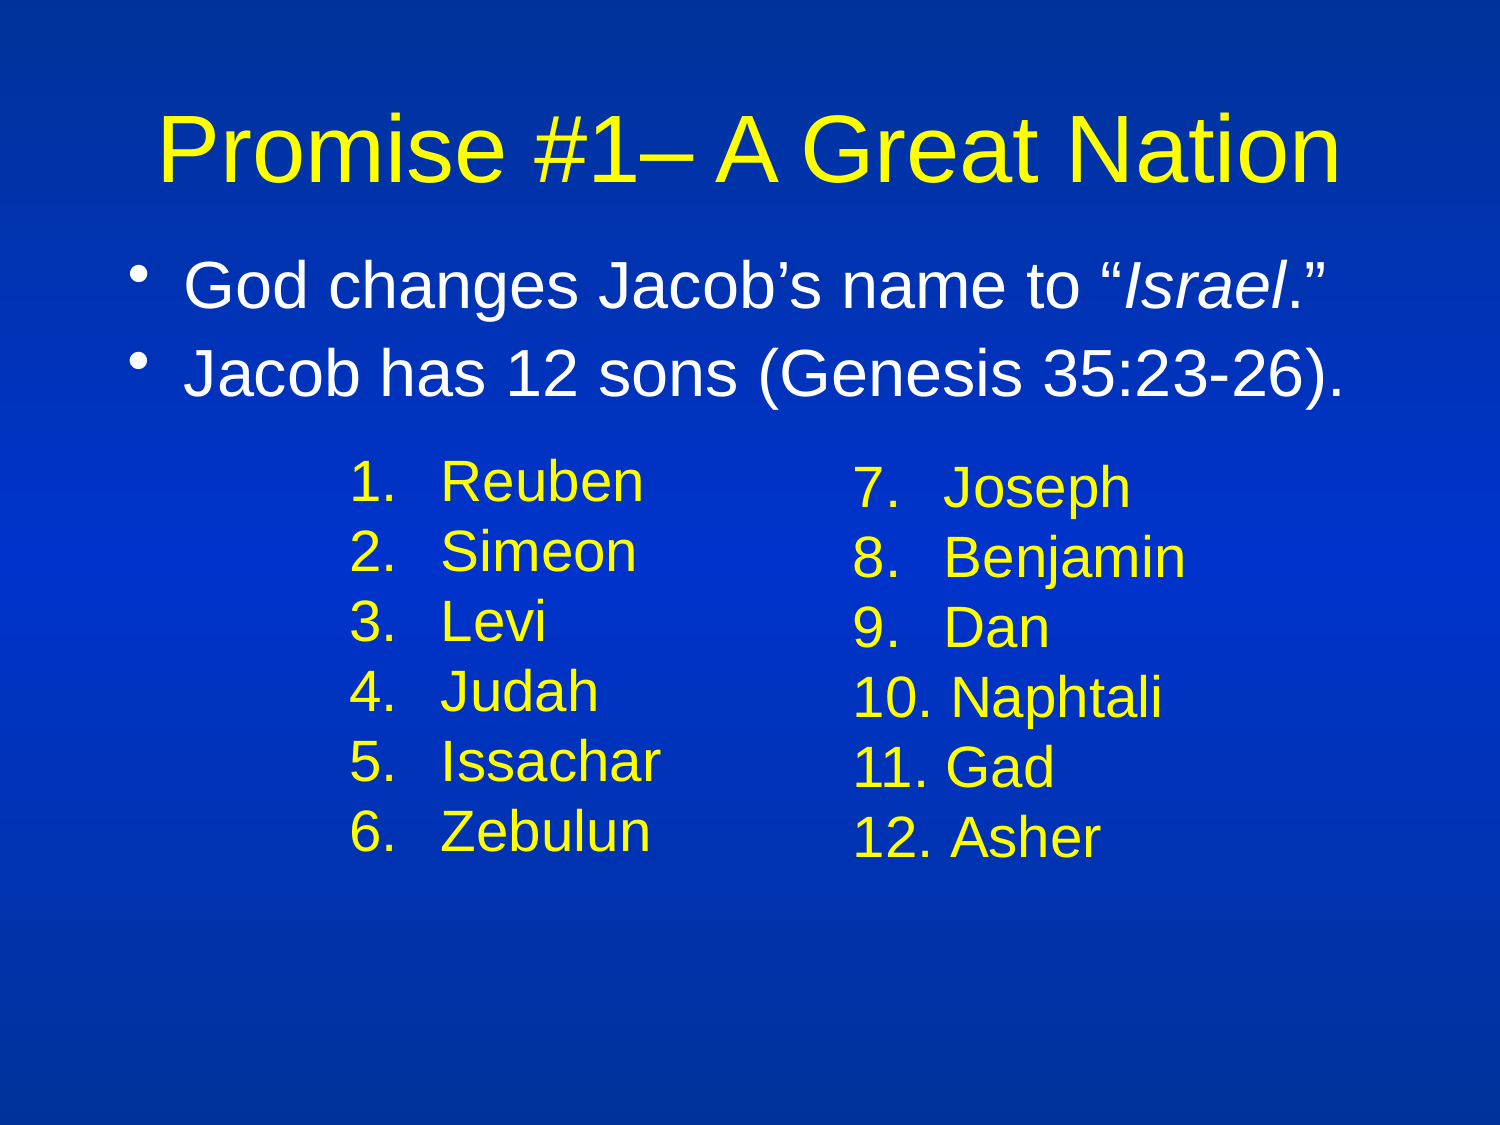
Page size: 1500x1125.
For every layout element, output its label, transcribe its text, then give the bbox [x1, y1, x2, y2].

list God changes Jacob’s name to “Israel.” [112, 249, 1388, 337]
text_box Joseph Benjamin Dan Naphtali Gad Asher [837, 441, 1203, 877]
text_box Reuben Simeon Levi Judah Issachar Zebulun [334, 435, 677, 871]
title Promise #1– A Great Nation [37, 50, 1463, 238]
text_box Jacob has 12 sons (Genesis 35:23-26). [112, 337, 1388, 438]
